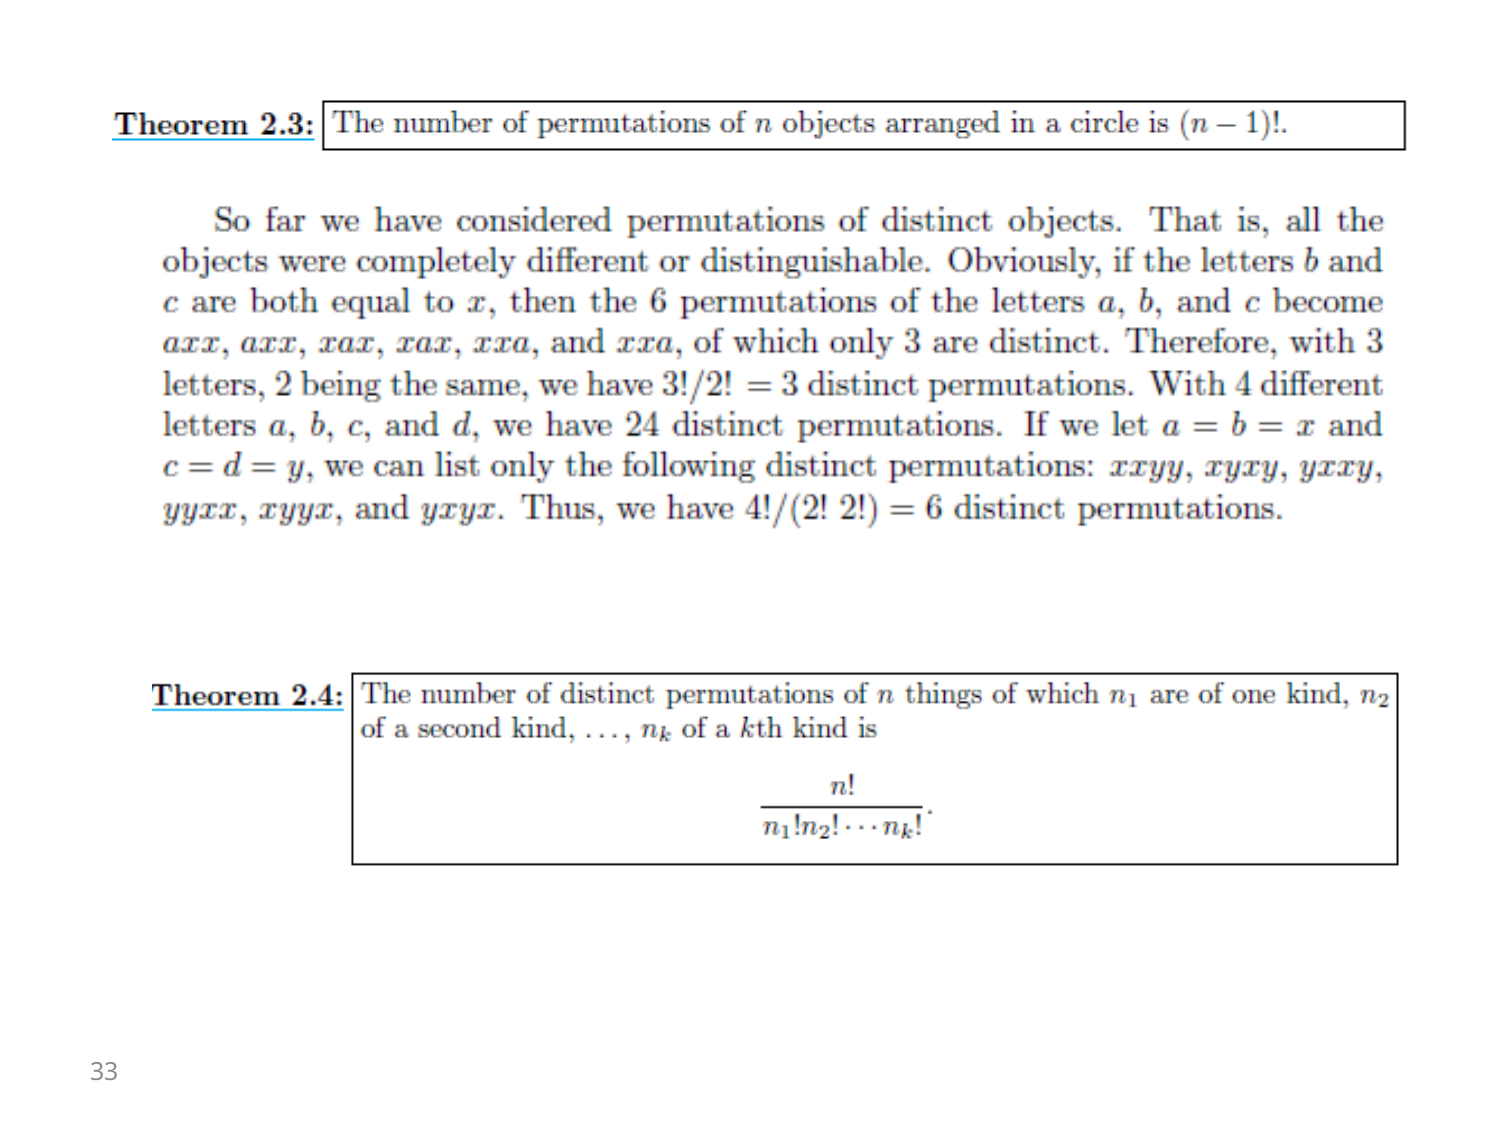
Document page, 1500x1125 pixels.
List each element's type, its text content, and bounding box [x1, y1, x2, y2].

picture [135, 187, 1399, 551]
picture [111, 89, 1428, 173]
slide_number 33 [75, 1042, 425, 1103]
picture [152, 655, 1418, 881]
